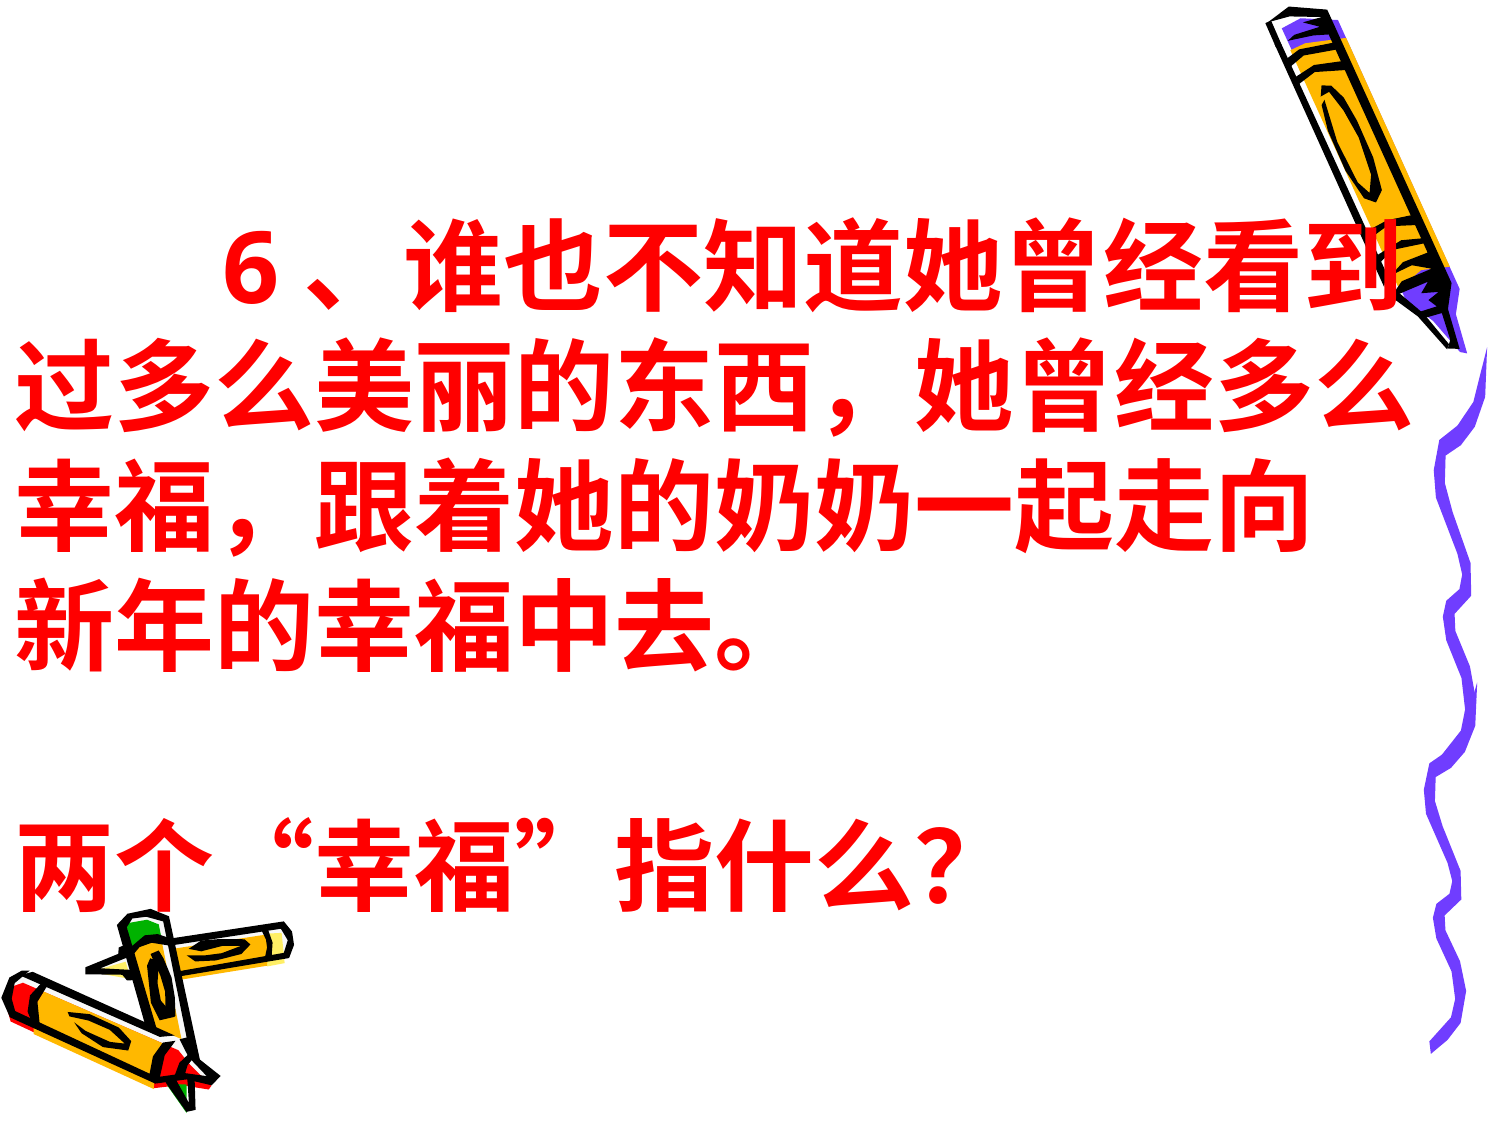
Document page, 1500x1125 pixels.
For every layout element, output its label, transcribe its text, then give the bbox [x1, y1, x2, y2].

text_box 6、谁也不知道她曾经看到过多么美丽的东西，她曾经多么幸福，跟着她的奶奶一起走向 新年的幸福中去。 两个“幸福”指什么？ [0, 196, 1448, 931]
